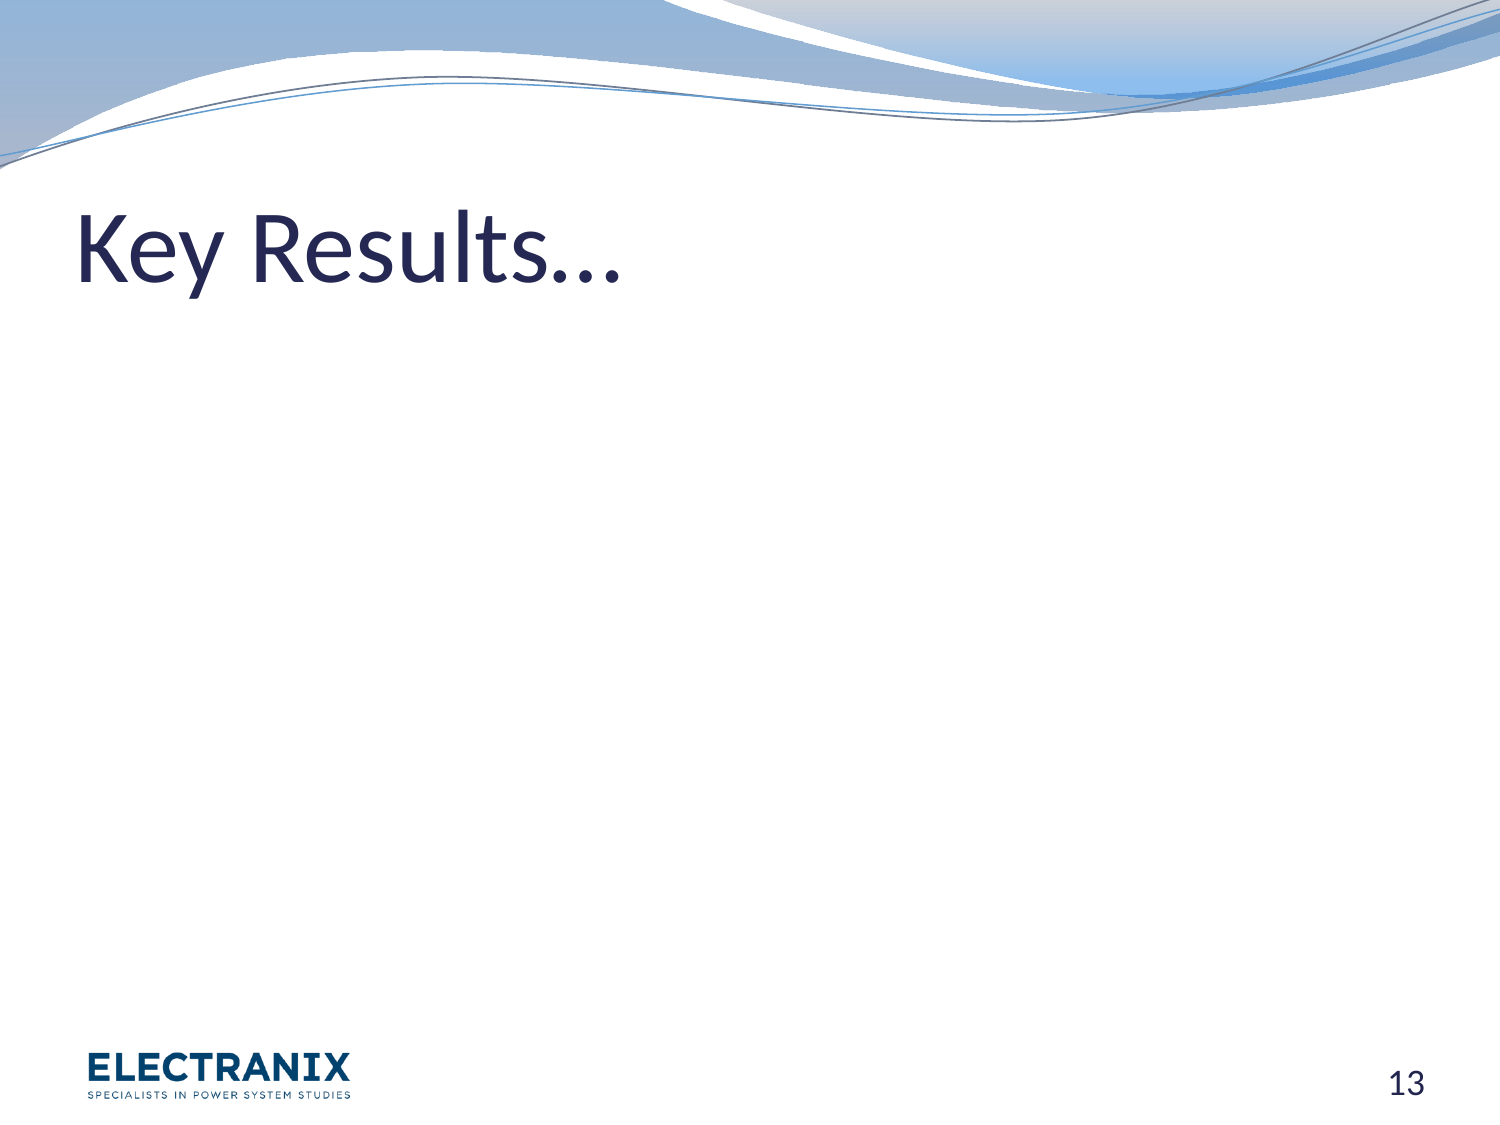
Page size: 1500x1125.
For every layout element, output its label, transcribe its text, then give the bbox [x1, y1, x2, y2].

title Key Results… [75, 115, 1425, 303]
picture [75, 1039, 363, 1113]
slide_number 13 [1299, 1042, 1425, 1103]
